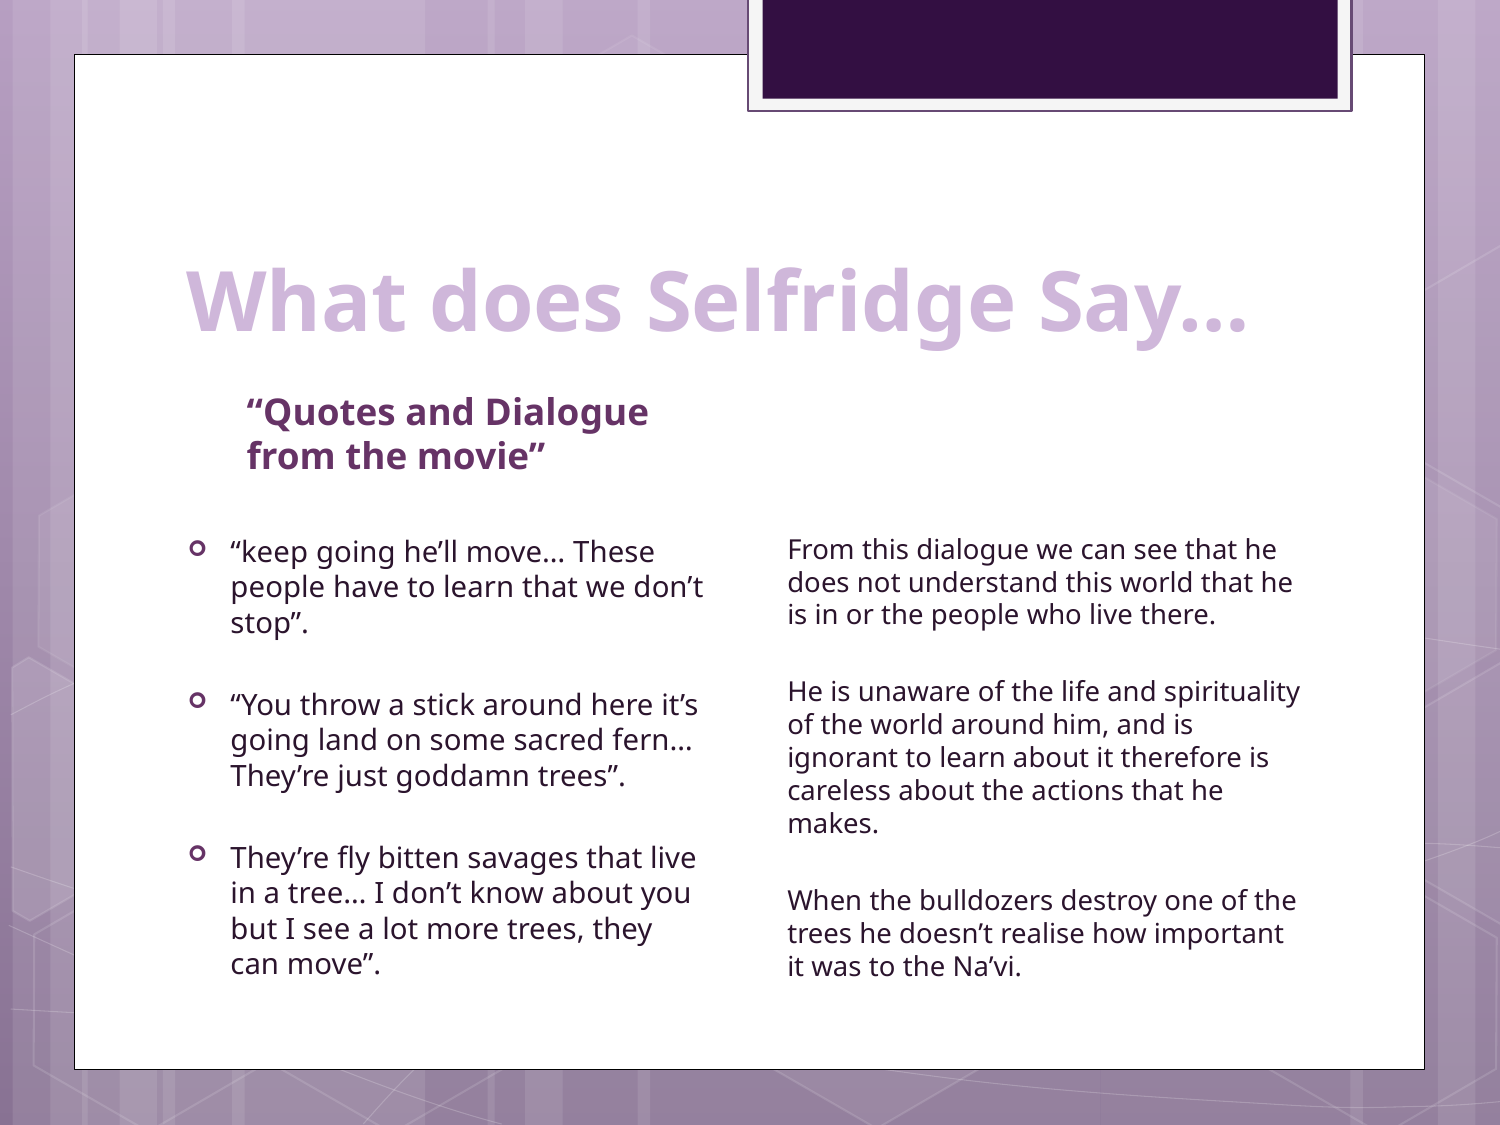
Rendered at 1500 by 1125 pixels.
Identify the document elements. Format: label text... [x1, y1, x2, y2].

list “Quotes and Dialogue from the movie” [231, 379, 734, 485]
list From this dialogue we can see that he does not understand this world that he is in or the people who live there. He is unaware of the life and spirituality of the world around him, and is ignorant to learn about it therefore is careless about the actions that he makes. When the bulldozers destroy one of the trees he doesn’t realise how important it was to the Na’vi. [762, 524, 1324, 990]
title What does Selfridge Say… [171, 168, 1324, 357]
list “keep going he’ll move… These people have to learn that we don’t stop”. “You throw a stick around here it’s going land on some sacred fern… They’re just goddamn trees”. They’re fly bitten savages that live in a tree… I don’t know about you but I see a lot more trees, they can move”. [162, 524, 724, 990]
